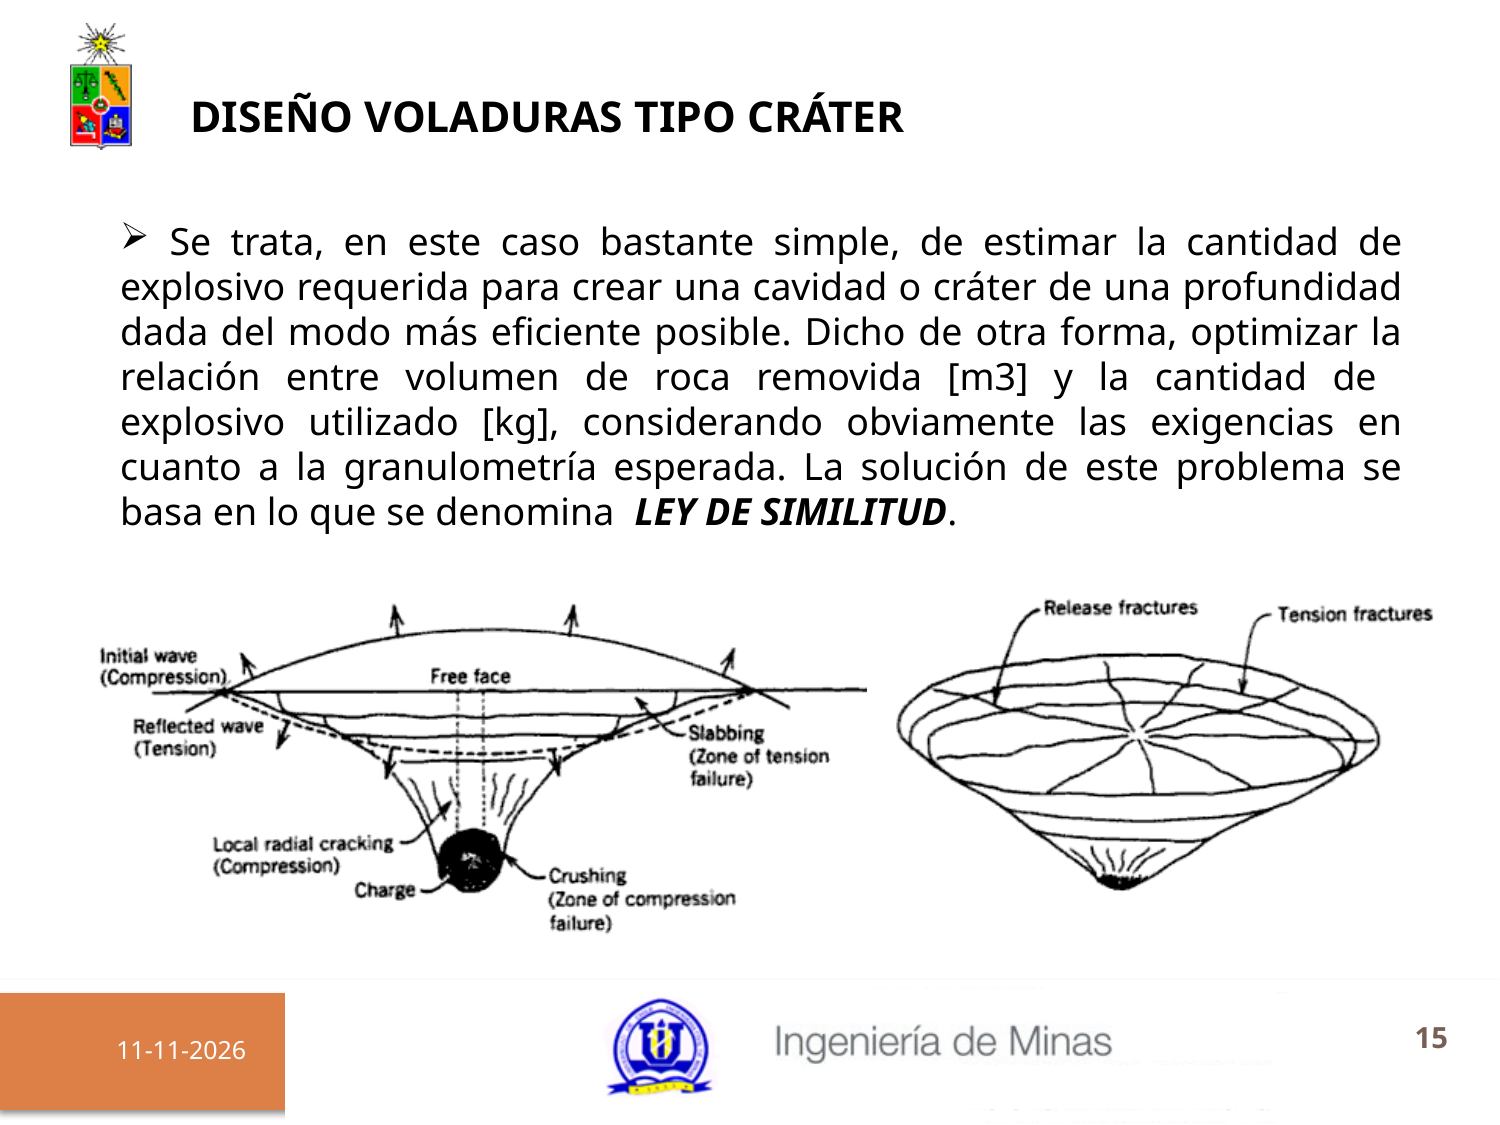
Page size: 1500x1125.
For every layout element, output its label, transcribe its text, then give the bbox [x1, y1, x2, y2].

picture [285, 980, 1500, 1125]
picture [69, 23, 132, 151]
picture [81, 573, 1462, 950]
text_box DISEÑO VOLADURAS TIPO CRÁTER [175, 81, 1266, 148]
text_box Se trata, en este caso bastante simple, de estimar la cantidad de explosivo requerida para crear una cavidad o cráter de una profundidad dada del modo más eficiente posible. Dicho de otra forma, optimizar la relación entre volumen de roca removida [m3] y la cantidad de explosivo utilizado [kg], considerando obviamente las exigencias en cuanto a la granulometría esperada. La solución de este problema se basa en lo que se denomina LEY DE SIMILITUD. [105, 210, 1418, 584]
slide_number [12, 995, 279, 1108]
